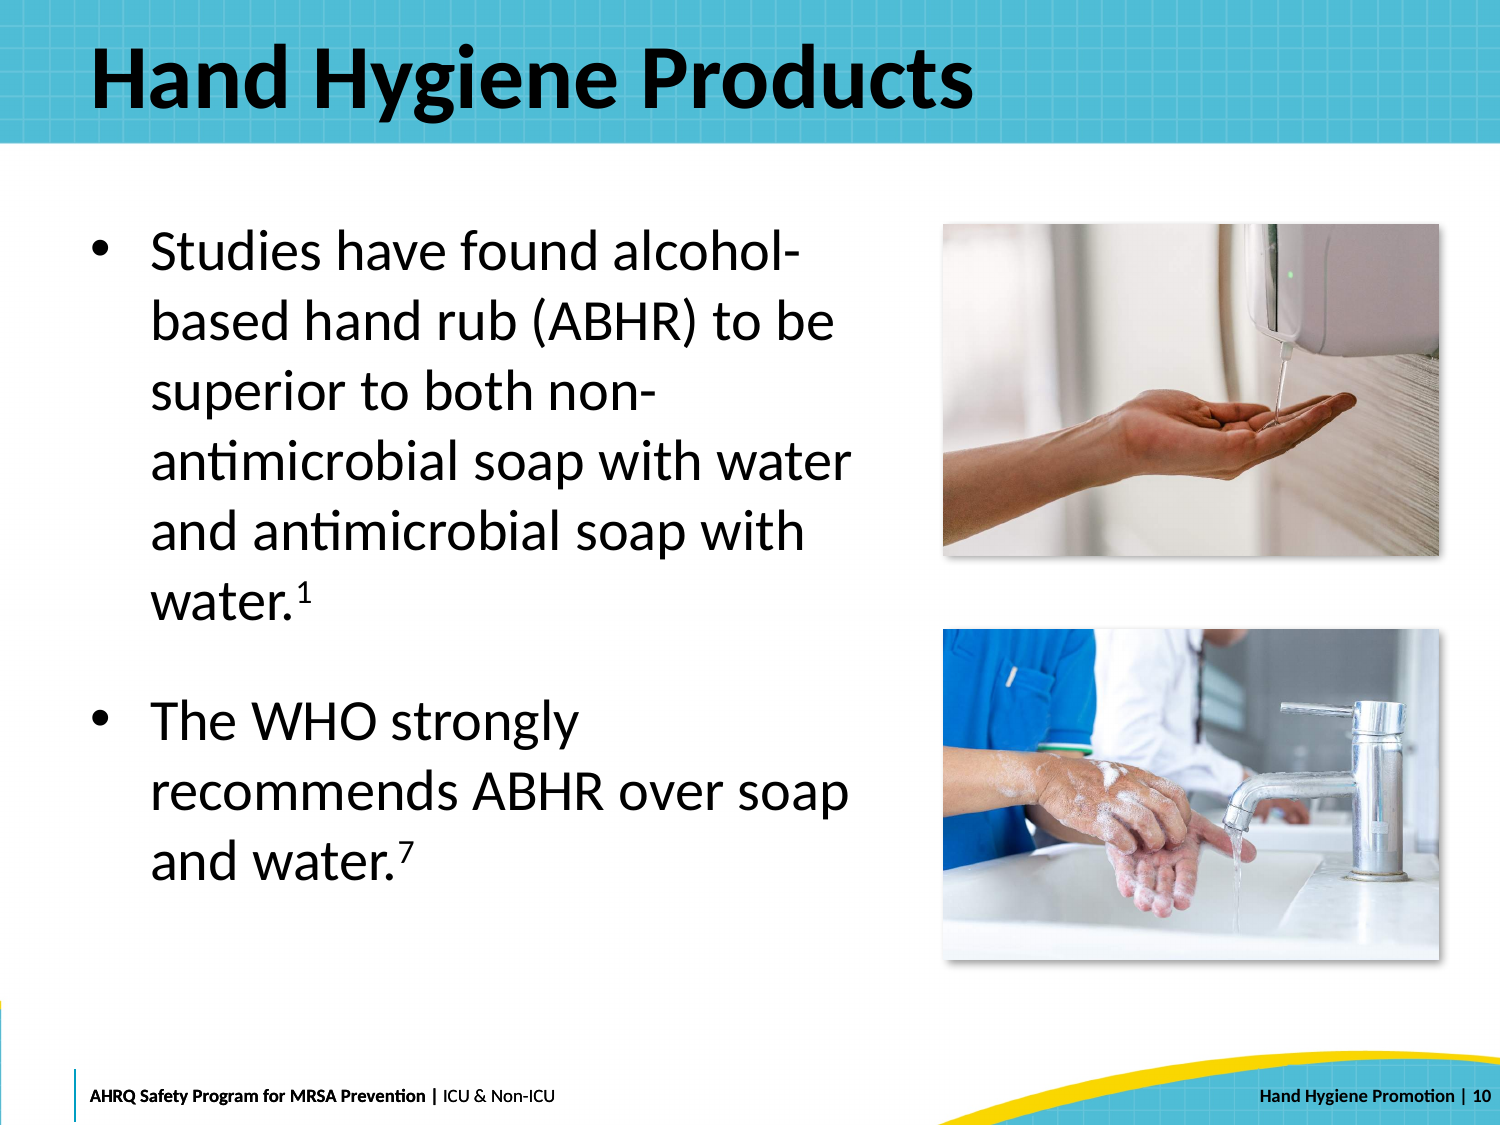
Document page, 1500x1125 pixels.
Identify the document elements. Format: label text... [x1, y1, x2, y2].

slide_number | 10 [1455, 1065, 1500, 1125]
picture [0, 0, 1500, 1125]
list Studies have found alcohol-based hand rub (ABHR) to be superior to both non-antimicrobial soap with water and antimicrobial soap with water.1 The WHO strongly recommends ABHR over soap and water.7 [75, 204, 908, 991]
title Hand Hygiene Products [75, 0, 1425, 150]
